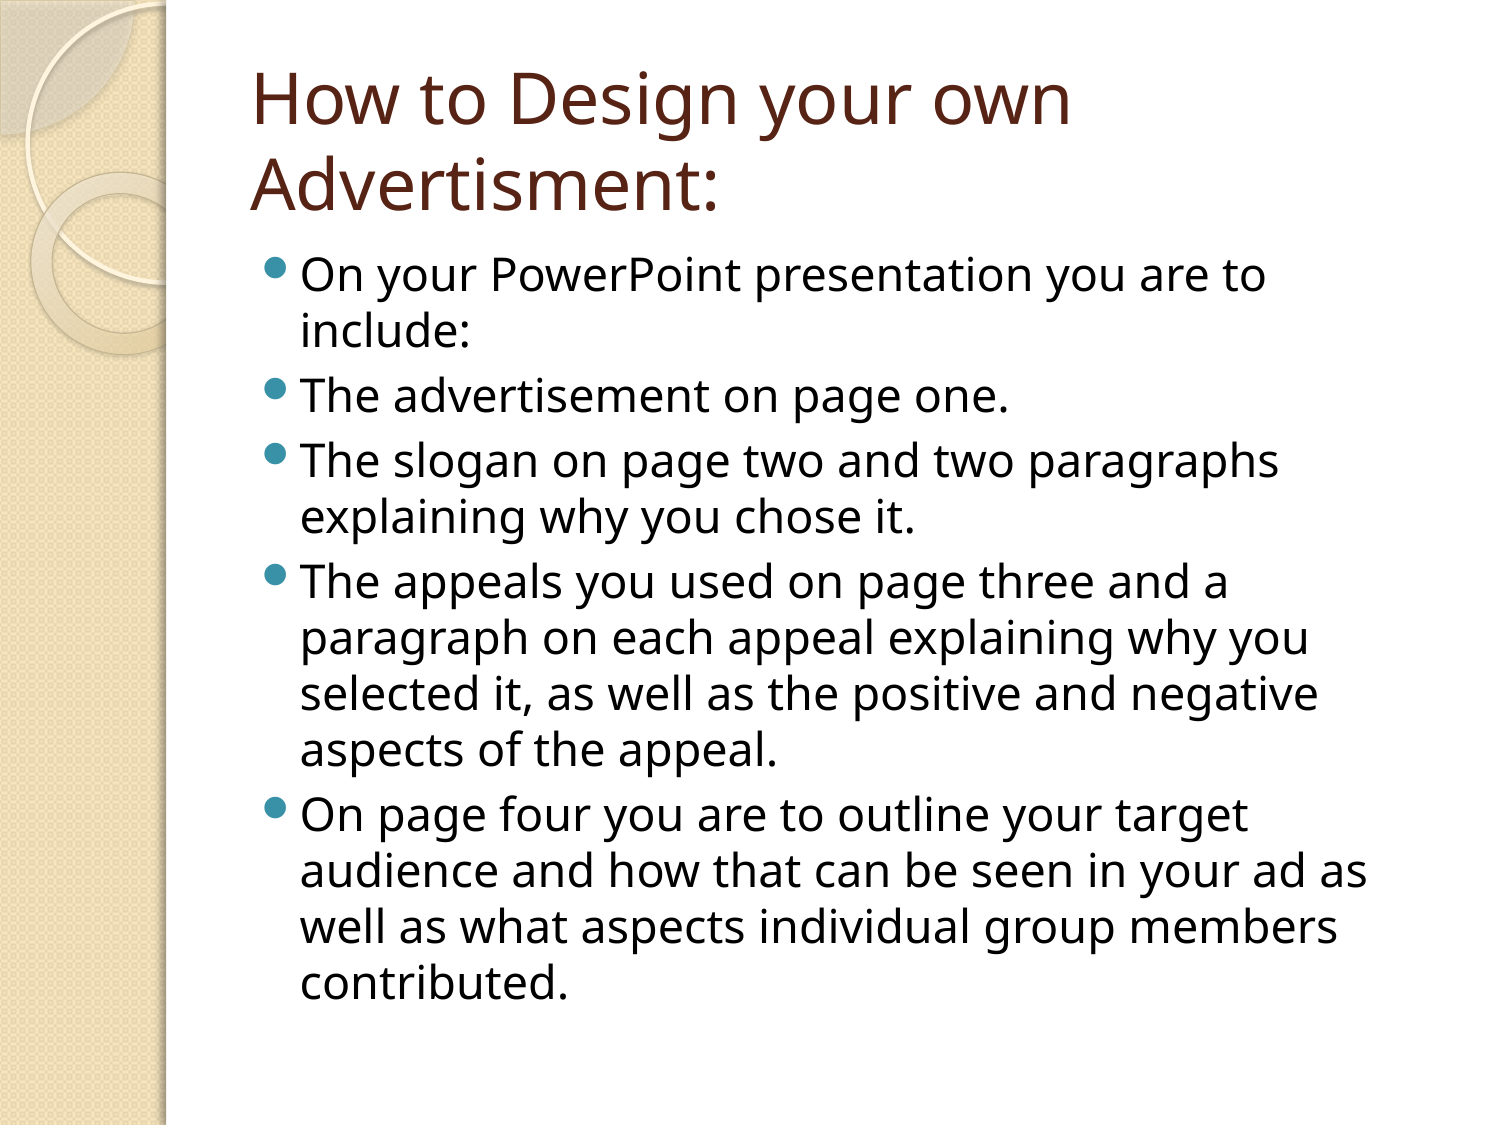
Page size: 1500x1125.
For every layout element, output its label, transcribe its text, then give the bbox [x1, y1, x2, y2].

title How to Design your own Advertisment: [235, 45, 1466, 233]
list On your PowerPoint presentation you are to include: The advertisement on page one. The slogan on page two and two paragraphs explaining why you chose it. The appeals you used on page three and a paragraph on each appeal explaining why you selected it, as well as the positive and negative aspects of the appeal. On page four you are to outline your target audience and how that can be seen in your ad as well as what aspects individual group members contributed. [235, 237, 1466, 1025]
